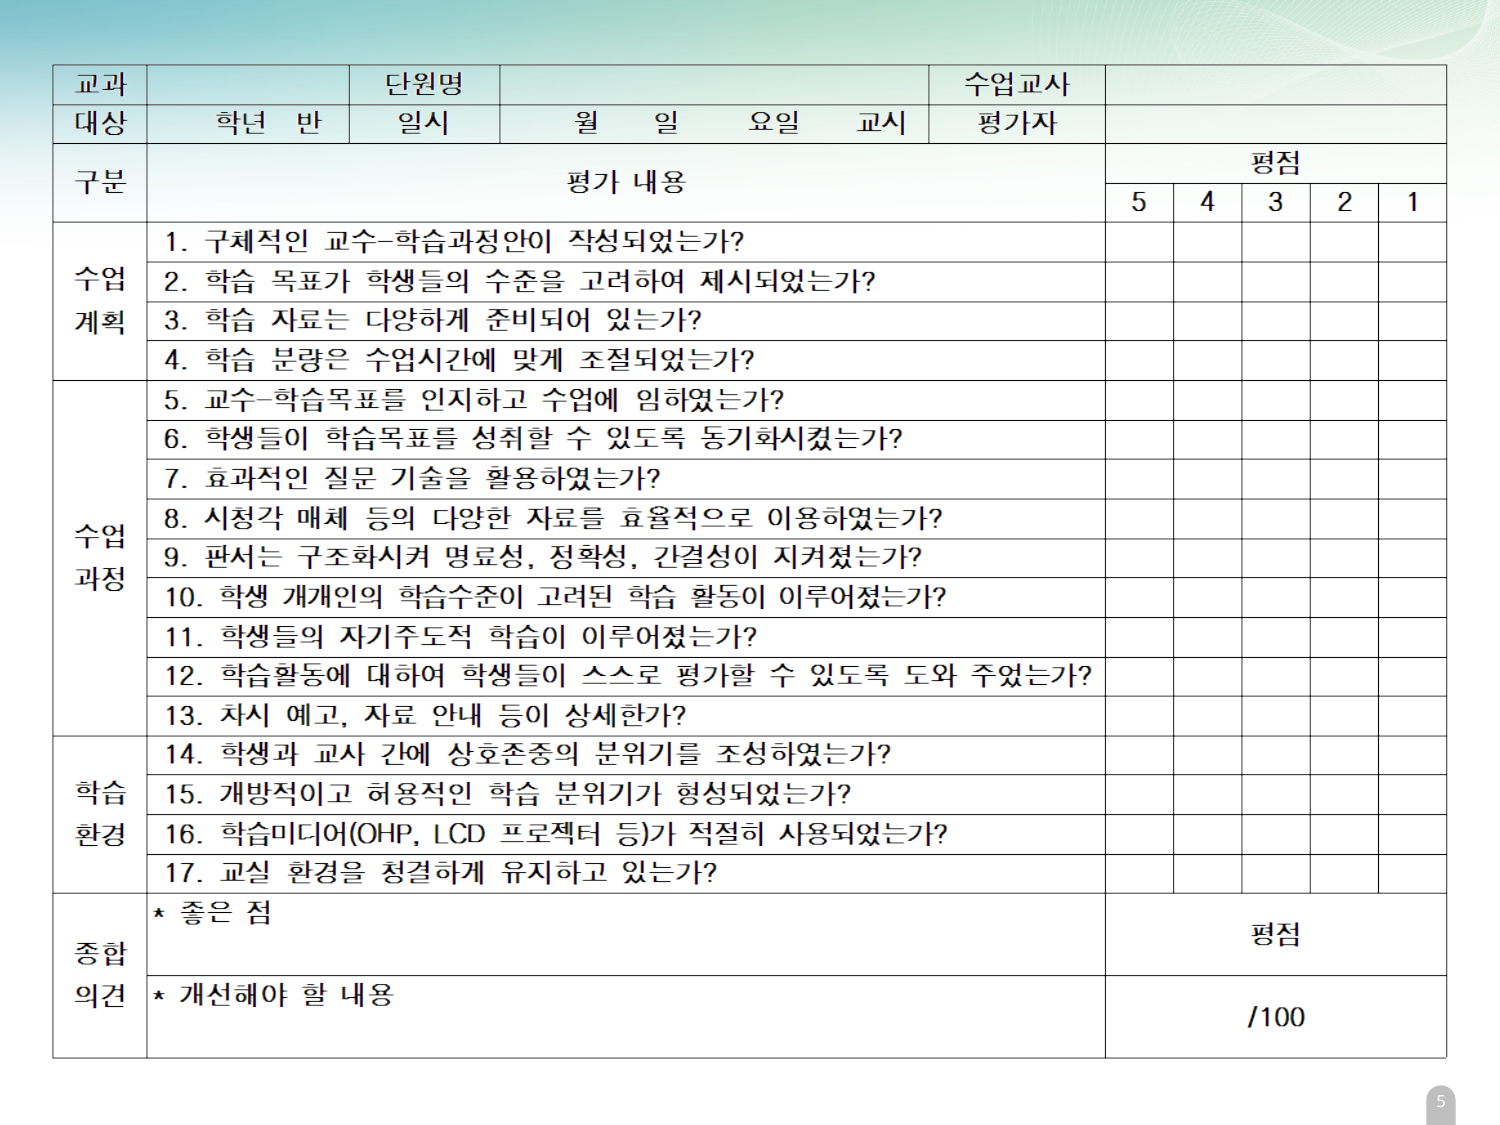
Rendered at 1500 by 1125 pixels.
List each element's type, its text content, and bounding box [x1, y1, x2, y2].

slide_number 5 [1414, 1072, 1468, 1125]
picture [0, 0, 1500, 1125]
